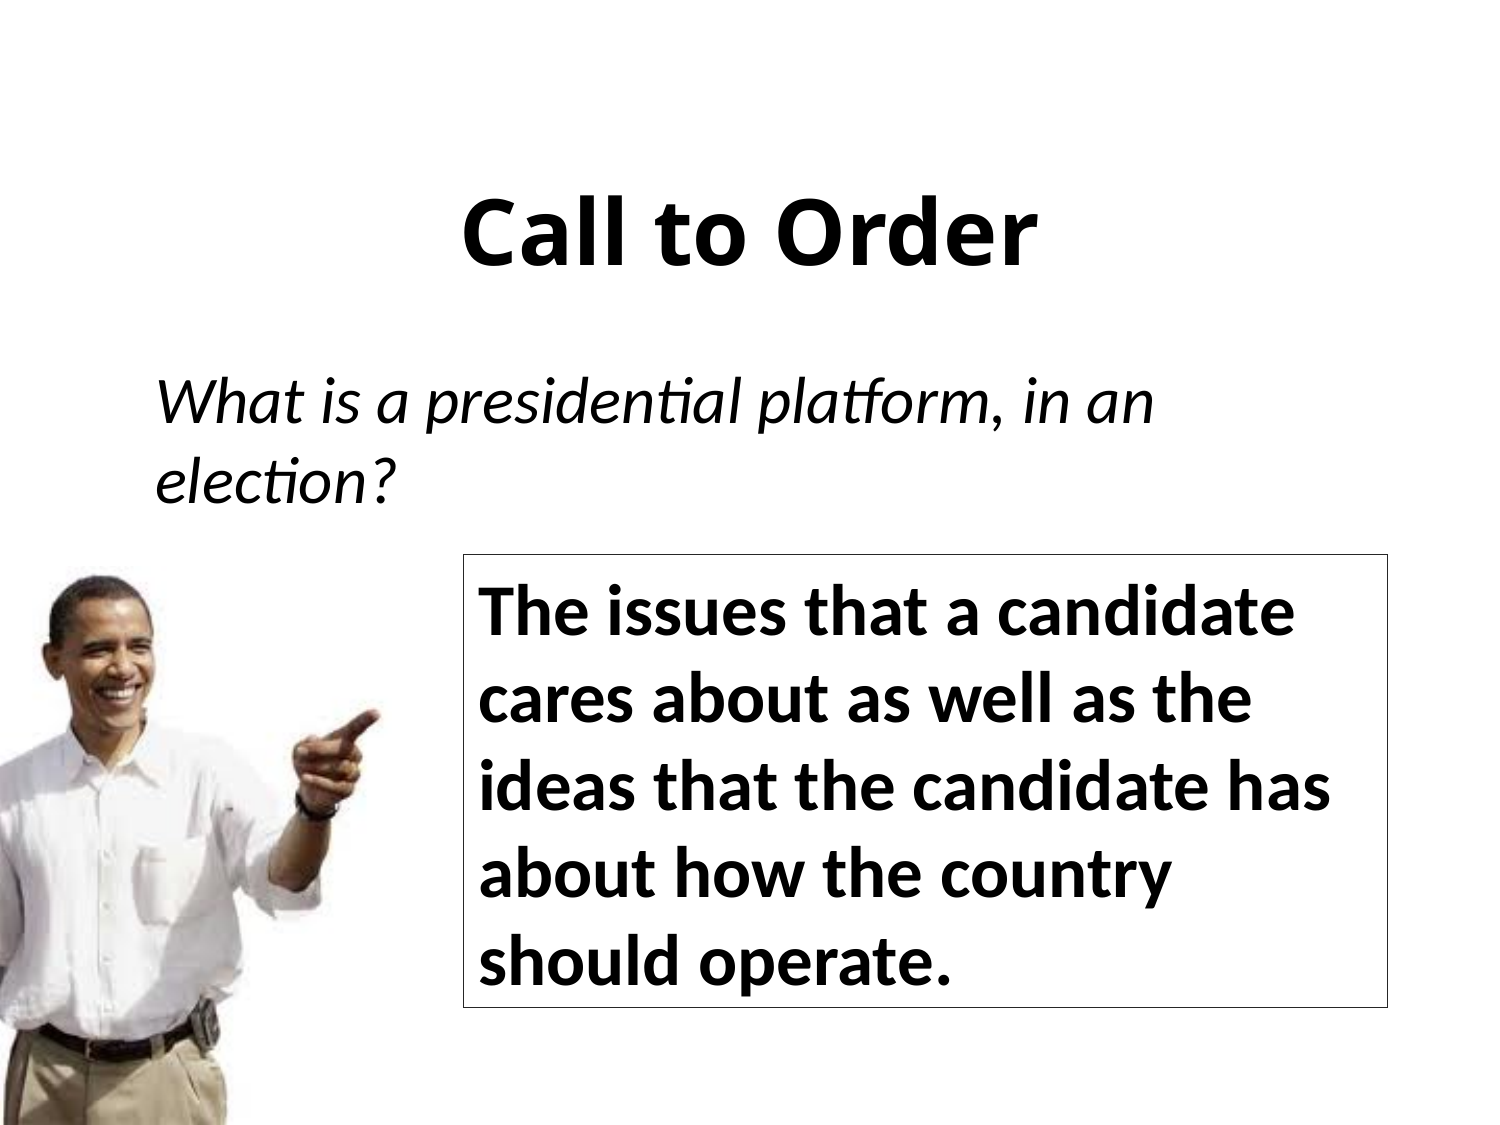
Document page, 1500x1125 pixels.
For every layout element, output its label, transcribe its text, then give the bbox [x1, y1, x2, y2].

picture [0, 566, 392, 1125]
subtitle What is a presidential platform, in an election? [139, 349, 1348, 555]
title Call to Order [112, 108, 1388, 350]
text_box The issues that a candidate cares about as well as the ideas that the candidate has about how the country should operate. [463, 554, 1388, 1008]
